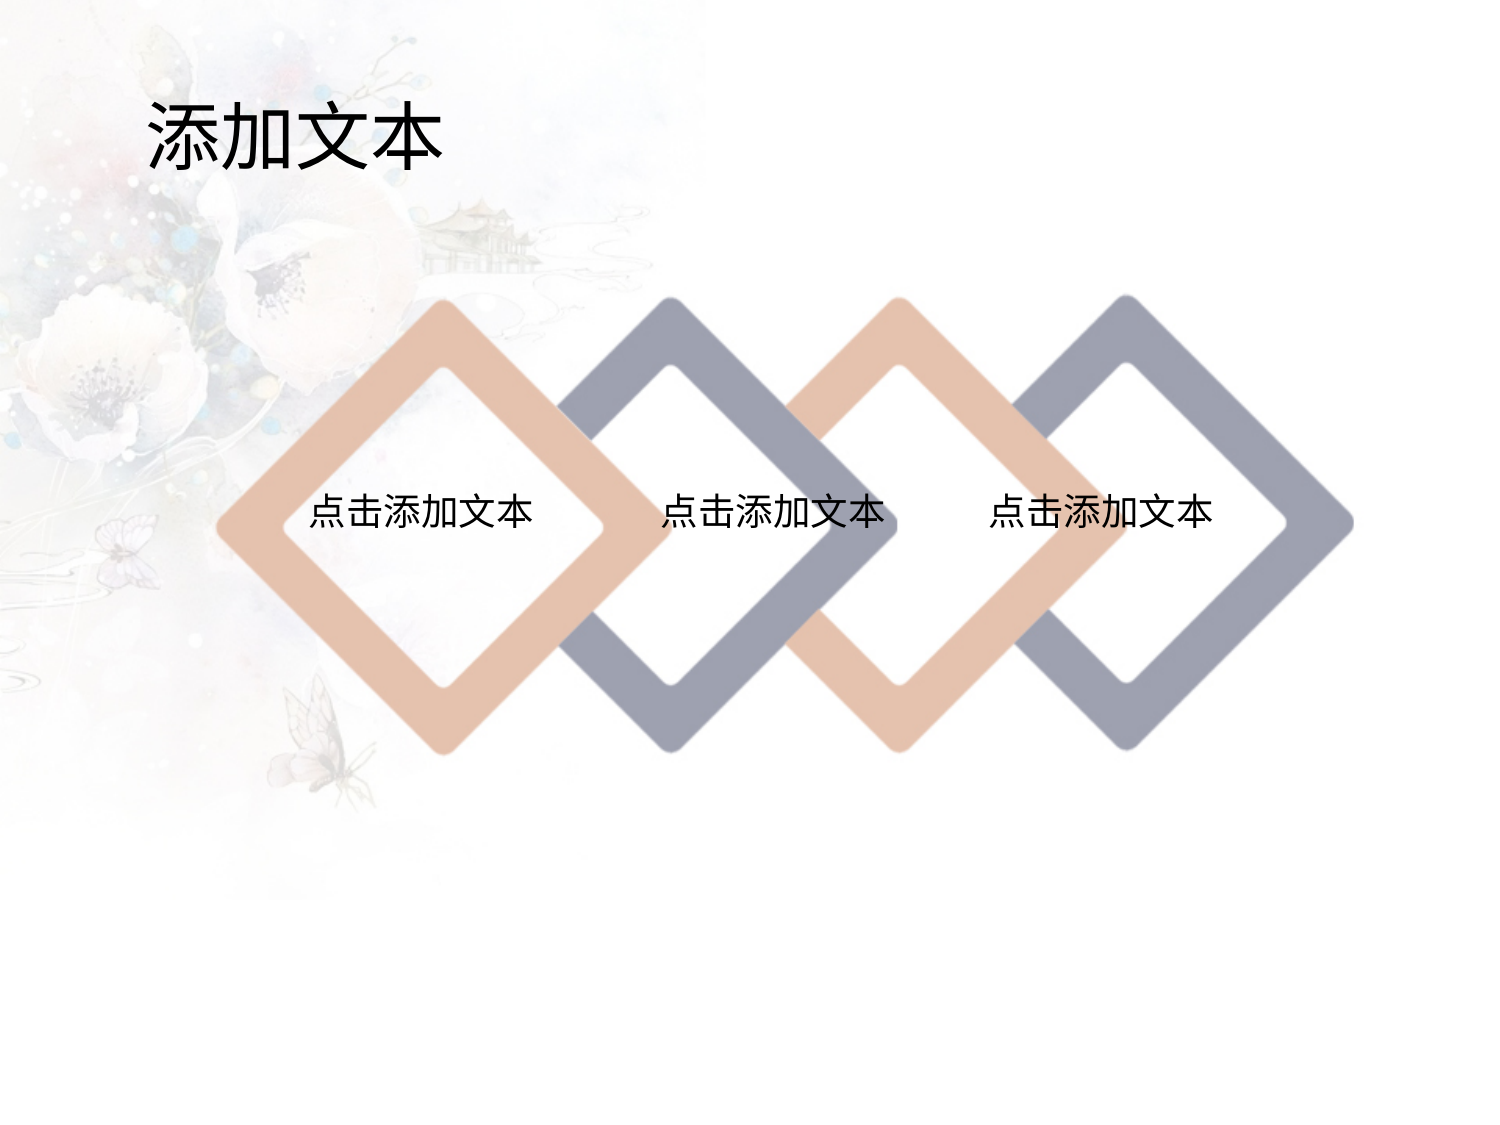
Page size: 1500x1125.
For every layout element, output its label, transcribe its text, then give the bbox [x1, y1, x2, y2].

text_box 添加文本 [130, 81, 461, 187]
picture [0, 0, 1500, 1125]
text_box 点击添加文本 [645, 480, 901, 541]
text_box 点击添加文本 [973, 480, 1229, 541]
text_box 点击添加文本 [294, 480, 549, 541]
